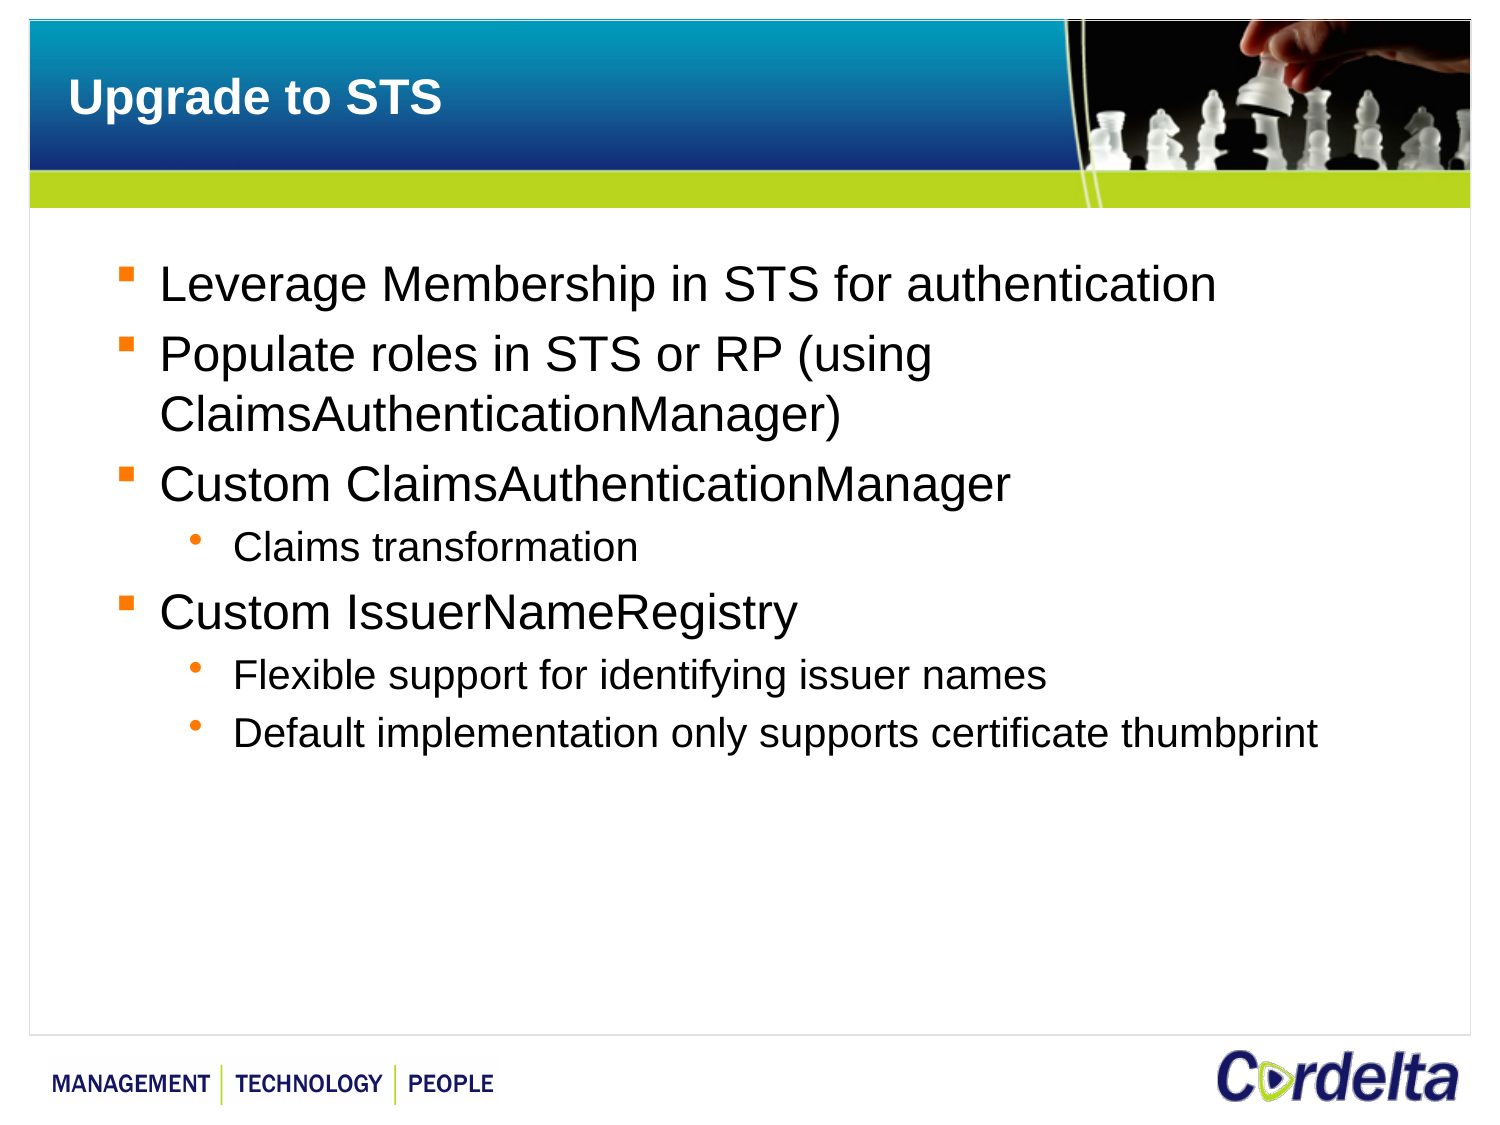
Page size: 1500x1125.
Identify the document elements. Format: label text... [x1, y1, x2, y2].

list Leverage Membership in STS for authentication Populate roles in STS or RP (using ClaimsAuthenticationManager) Custom ClaimsAuthenticationManager Claims transformation Custom IssuerNameRegistry Flexible support for identifying issuer names Default implementation only supports certificate thumbprint [100, 243, 1400, 1000]
picture [48, 1055, 498, 1105]
picture [1207, 1046, 1469, 1104]
picture [28, 19, 1472, 208]
picture [30, 21, 1470, 208]
title Upgrade to STS [53, 57, 1010, 143]
